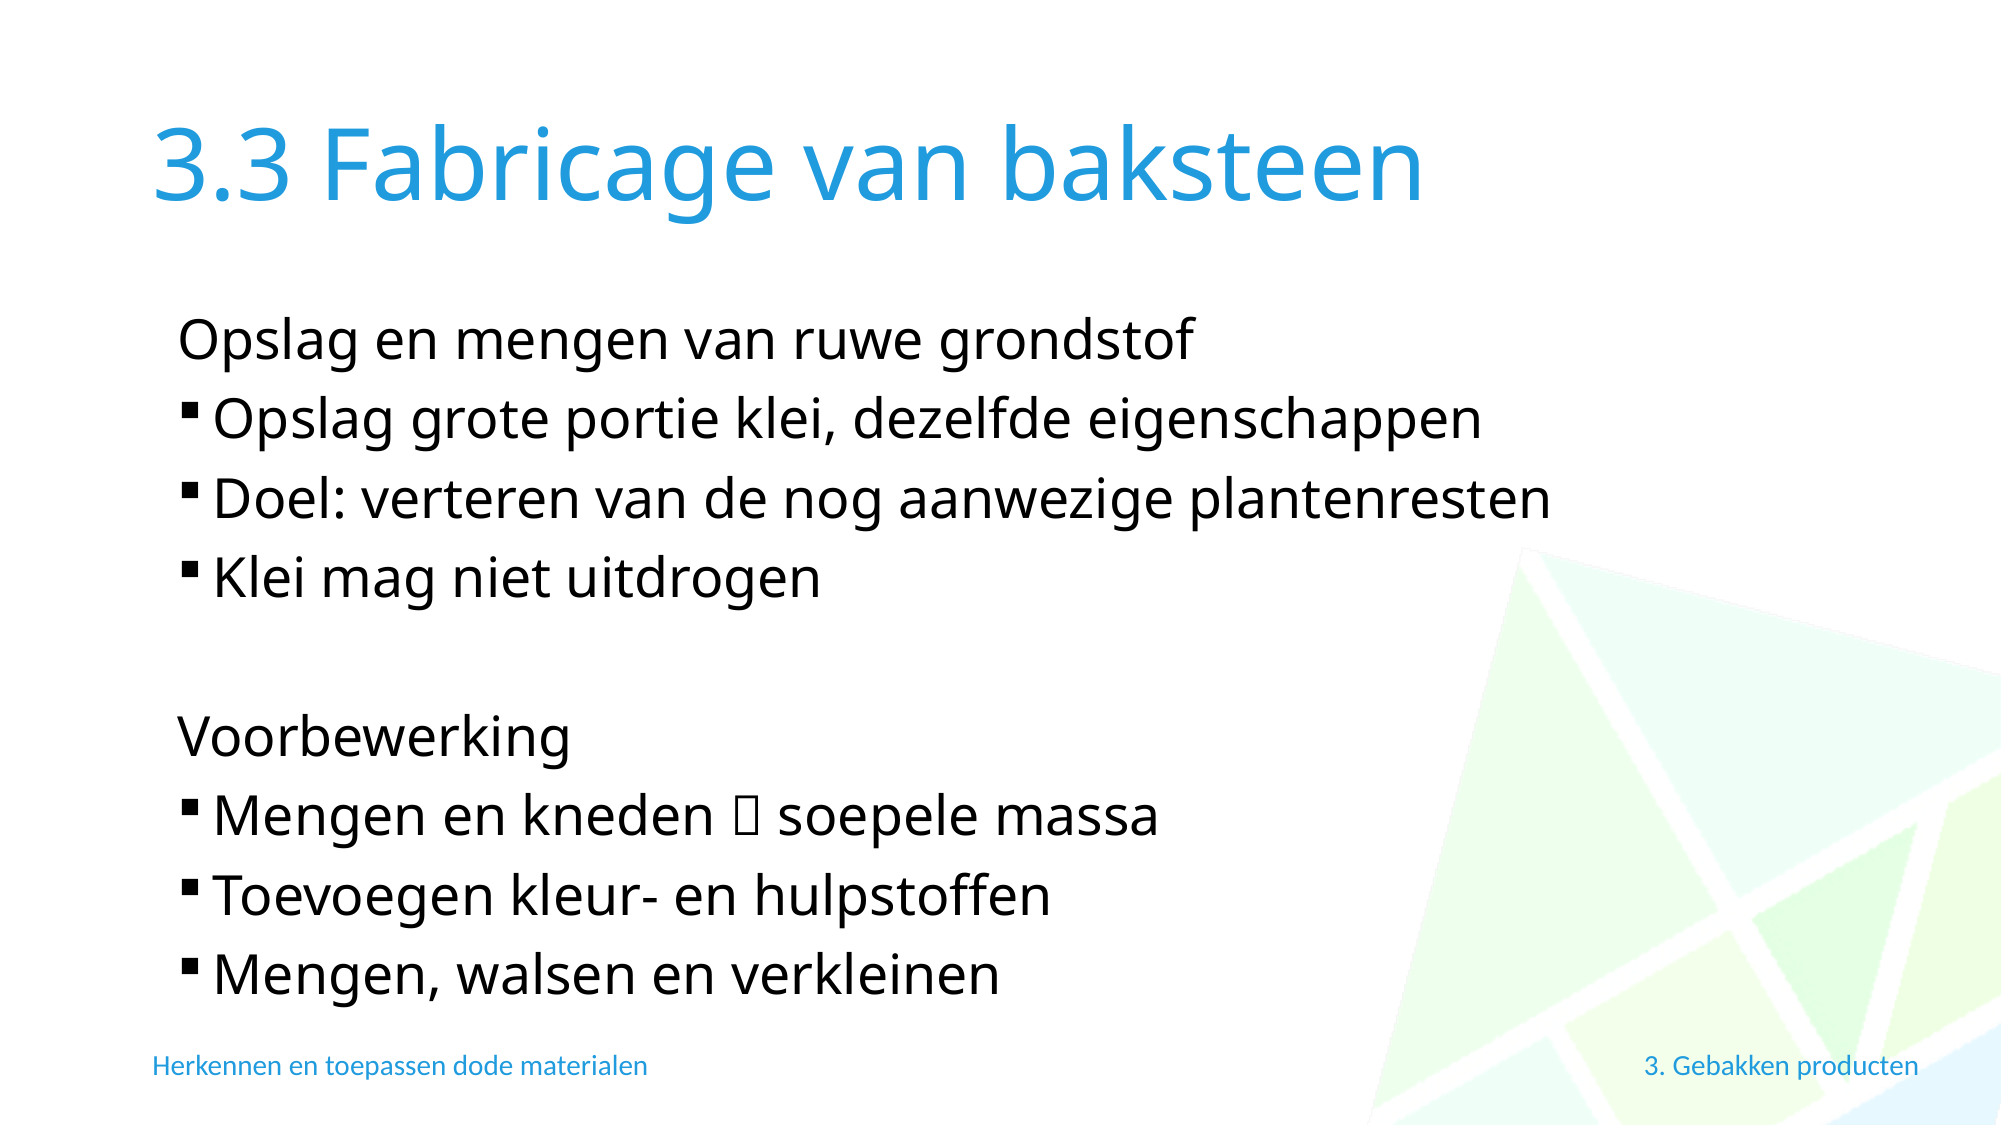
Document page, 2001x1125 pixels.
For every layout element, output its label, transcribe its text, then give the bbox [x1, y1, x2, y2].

title 3.3 Fabricage van baksteen [137, 59, 1863, 278]
list Herkennen en toepassen dode materialen [137, 1042, 821, 1125]
list 3. Gebakken producten [1412, 1042, 1935, 1103]
text_box Opslag en mengen van ruwe grondstof Opslag grote portie klei, dezelfde eigenschappen Doel: verteren van de nog aanwezige plantenresten Klei mag niet uitdrogen Voorbewerking Mengen en kneden  soepele massa Toevoegen kleur- en hulpstoffen Mengen, walsen en verkleinen [162, 303, 1935, 1018]
